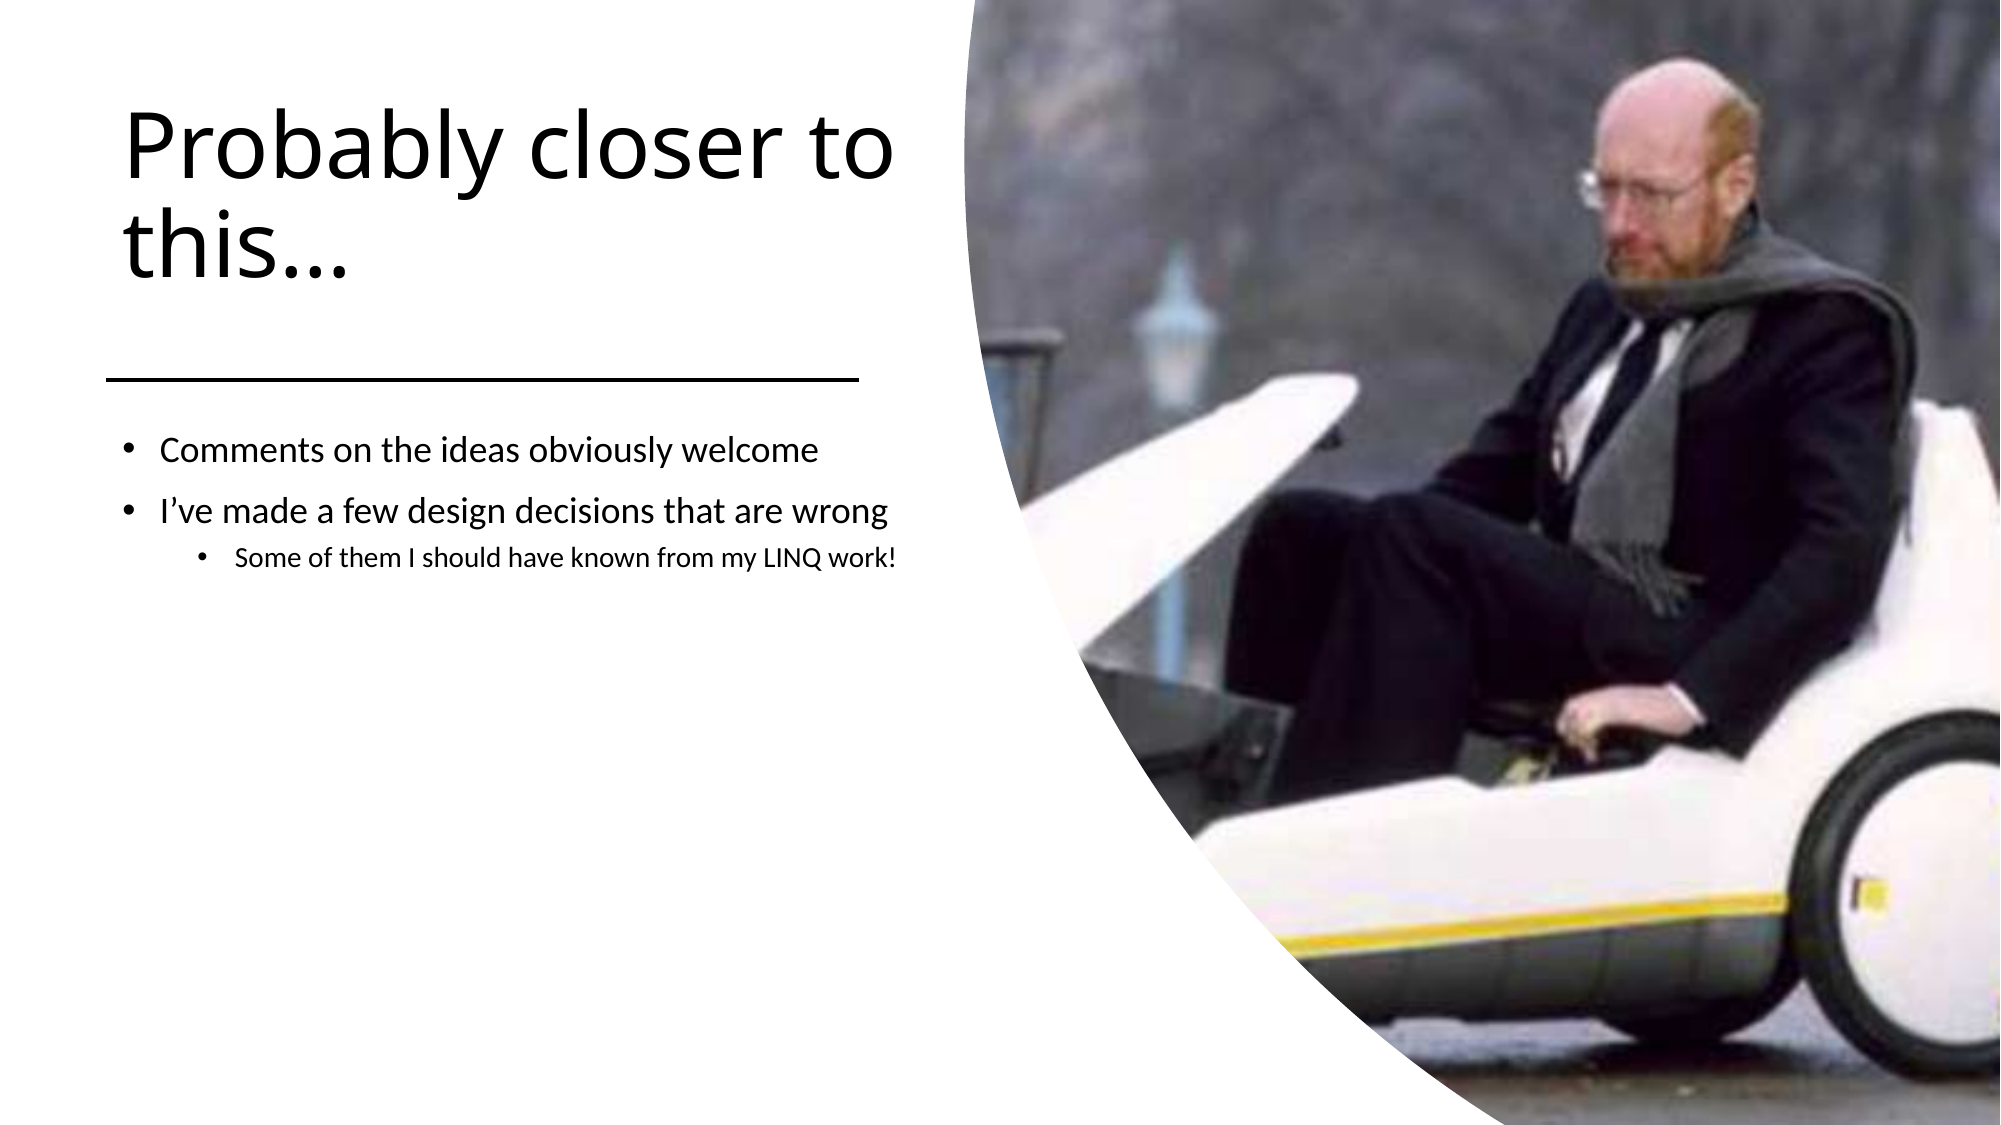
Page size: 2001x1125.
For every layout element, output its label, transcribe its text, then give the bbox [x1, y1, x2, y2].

list Comments on the ideas obviously welcome I’ve made a few design decisions that are wrong Some of them I should have known from my LINQ work! [107, 422, 948, 991]
title Probably closer to this… [107, 59, 948, 338]
picture [964, 0, 2000, 1125]
